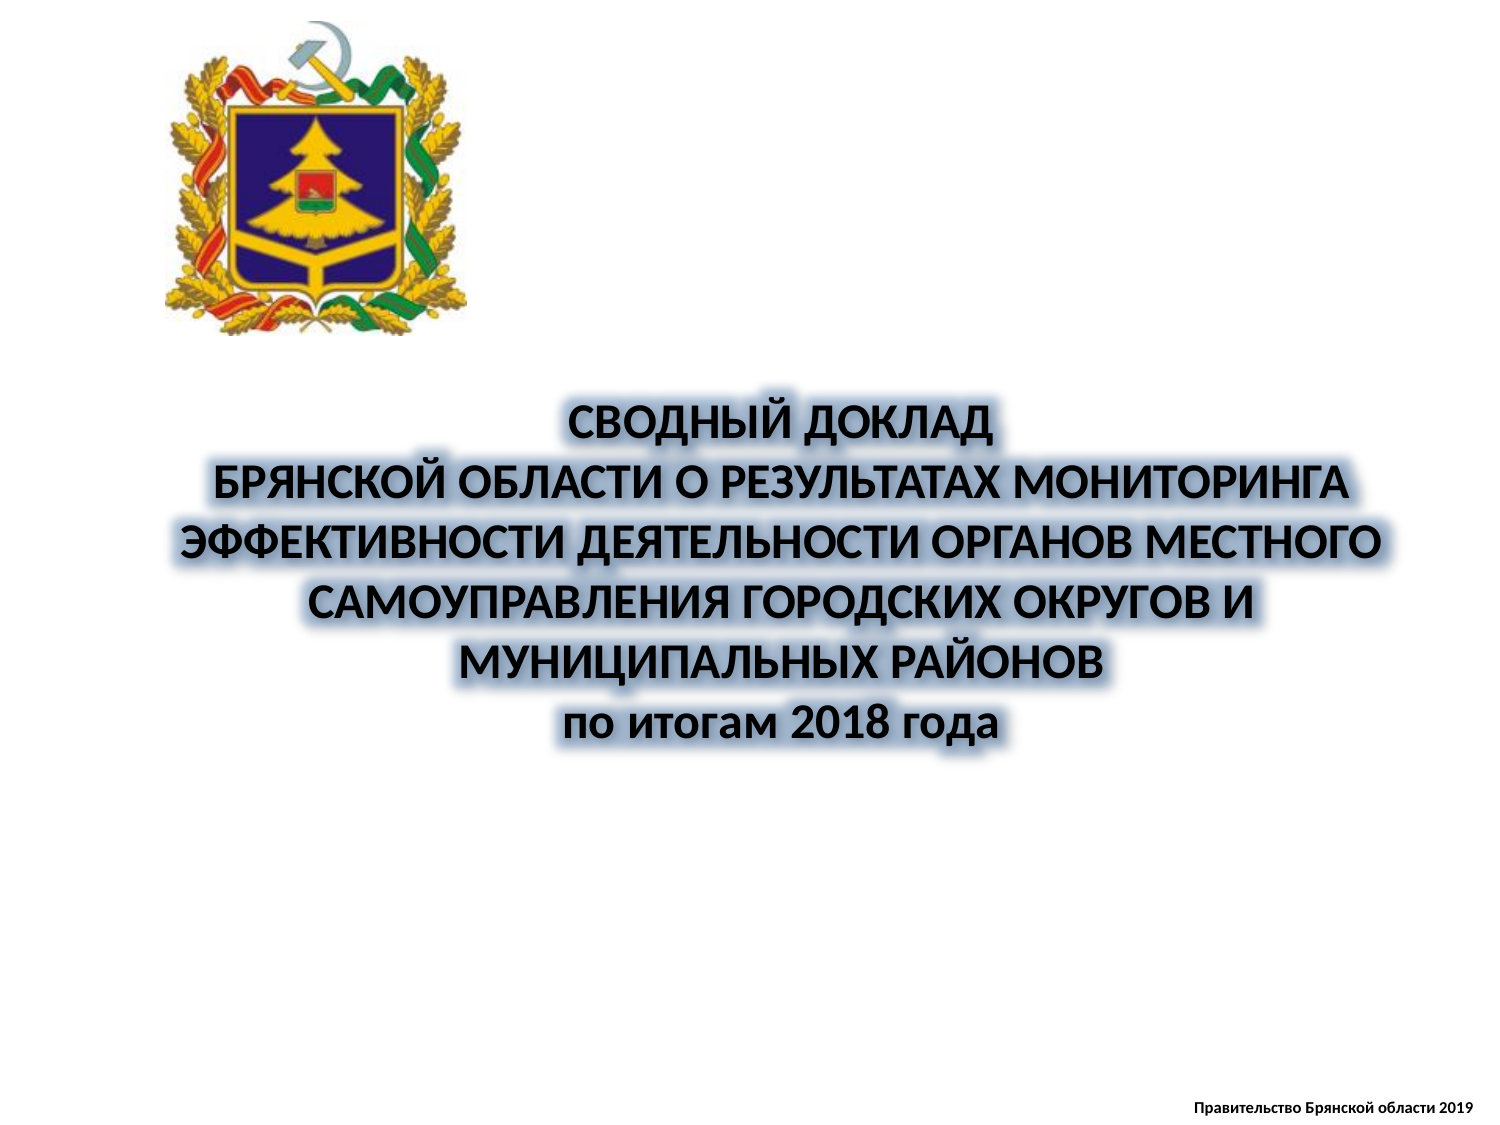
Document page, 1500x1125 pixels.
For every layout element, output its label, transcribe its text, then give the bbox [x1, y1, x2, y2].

text_box Правительство Брянской области 2019 [1179, 1089, 1489, 1125]
picture [165, 21, 467, 337]
table_cell Севский [192, 407, 1374, 732]
text_box СВОДНЫЙ ДОКЛАД БРЯНСКОЙ ОБЛАСТИ О РЕЗУЛЬТАТАХ МОНИТОРИНГА ЭФФЕКТИВНОСТИ ДЕЯТЕЛЬНОСТИ ОРГАНОВ МЕСТНОГО САМОУПРАВЛЕНИЯ ГОРОДСКИХ ОКРУГОВ И МУНИЦИПАЛЬНЫХ РАЙОНОВ по итогам 2018 года [200, 415, 1367, 725]
